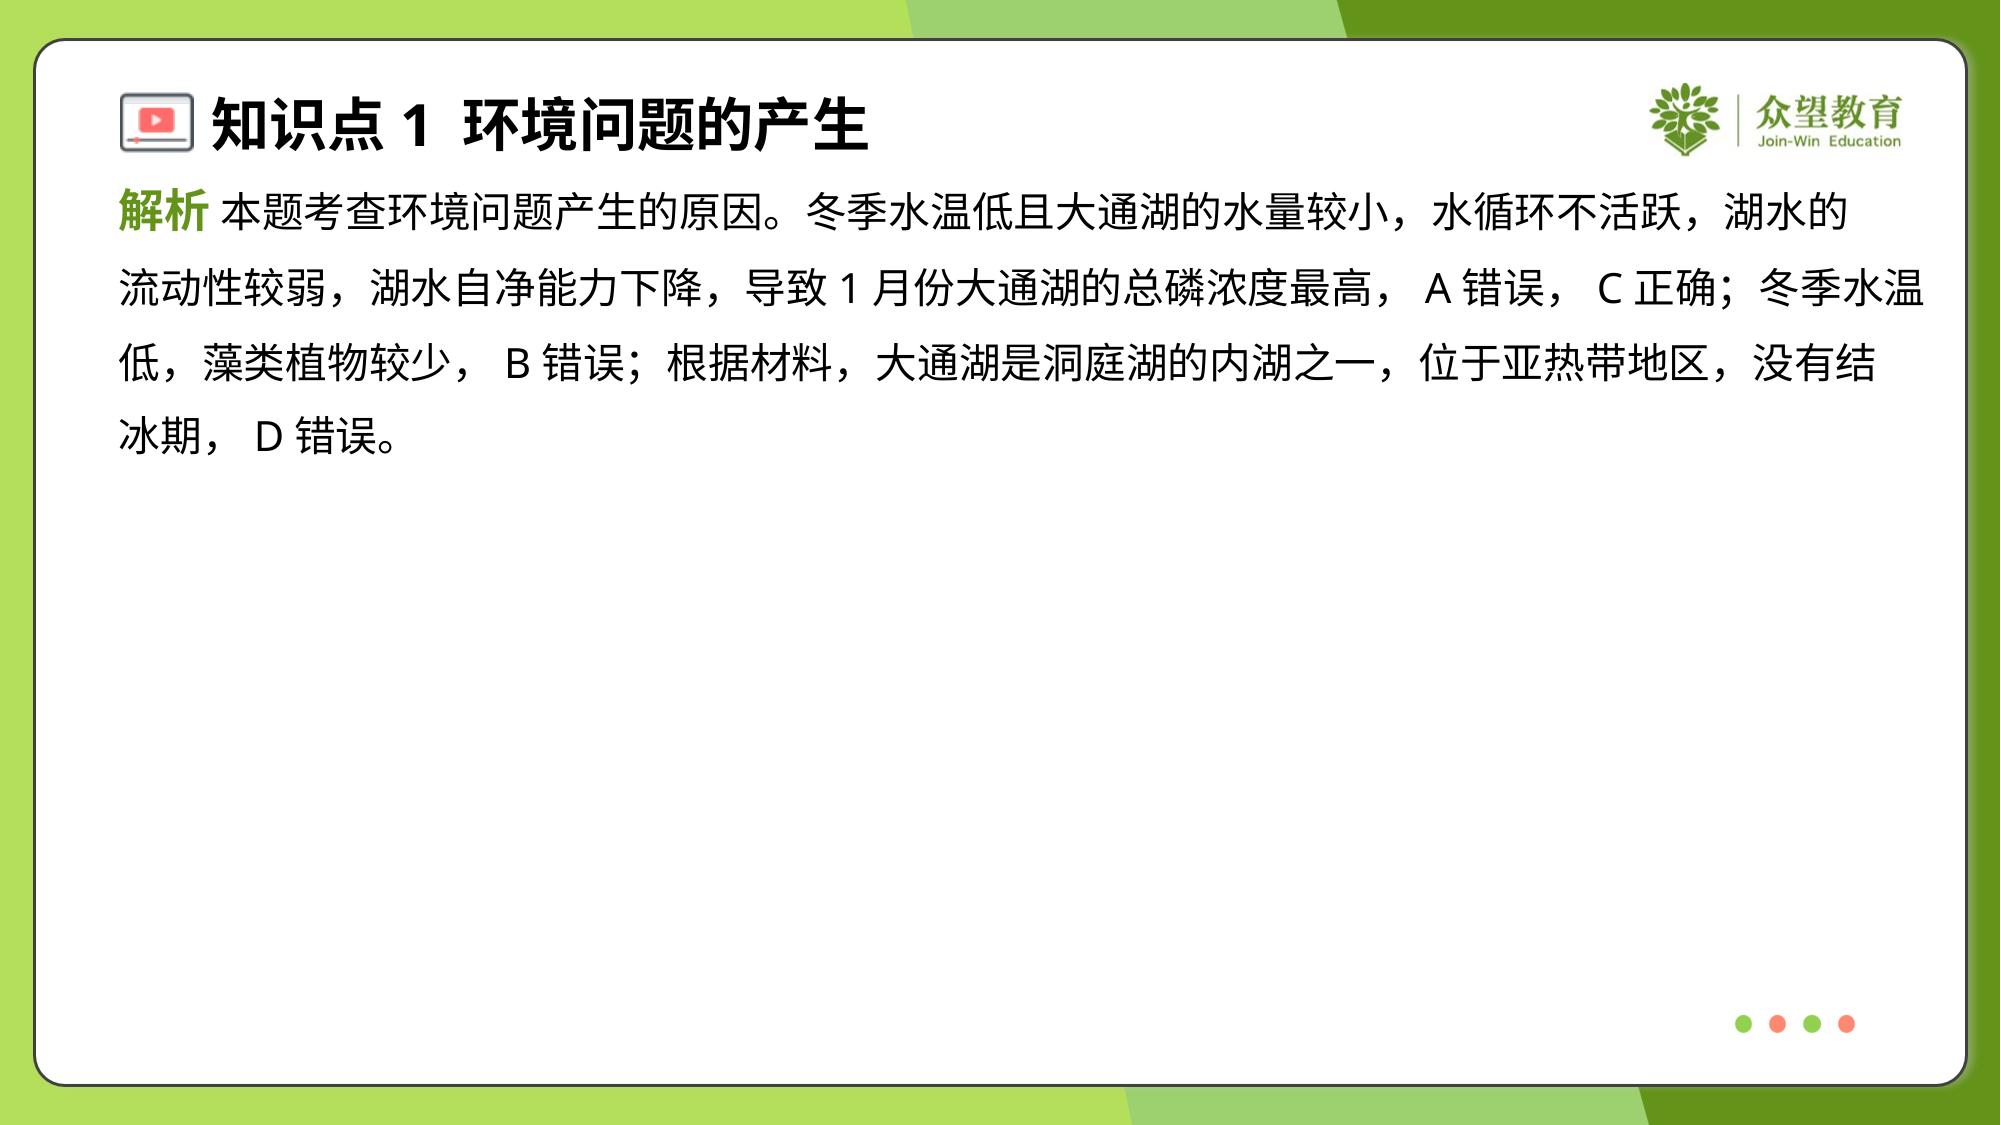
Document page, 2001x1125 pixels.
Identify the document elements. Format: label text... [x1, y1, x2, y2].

text_box 解析 本题考查环境问题产生的原因。冬季水温低且大通湖的水量较小，水循环不活跃，湖水的 流动性较弱，湖水自净能力下降，导致1月份大通湖的总磷浓度最高，A错误，C正确；冬季水温 低，藻类植物较少，B错误；根据材料，大通湖是洞庭湖的内湖之一，位于亚热带地区，没有结 冰期，D错误。 [118, 159, 1883, 452]
picture [0, 0, 2000, 1125]
